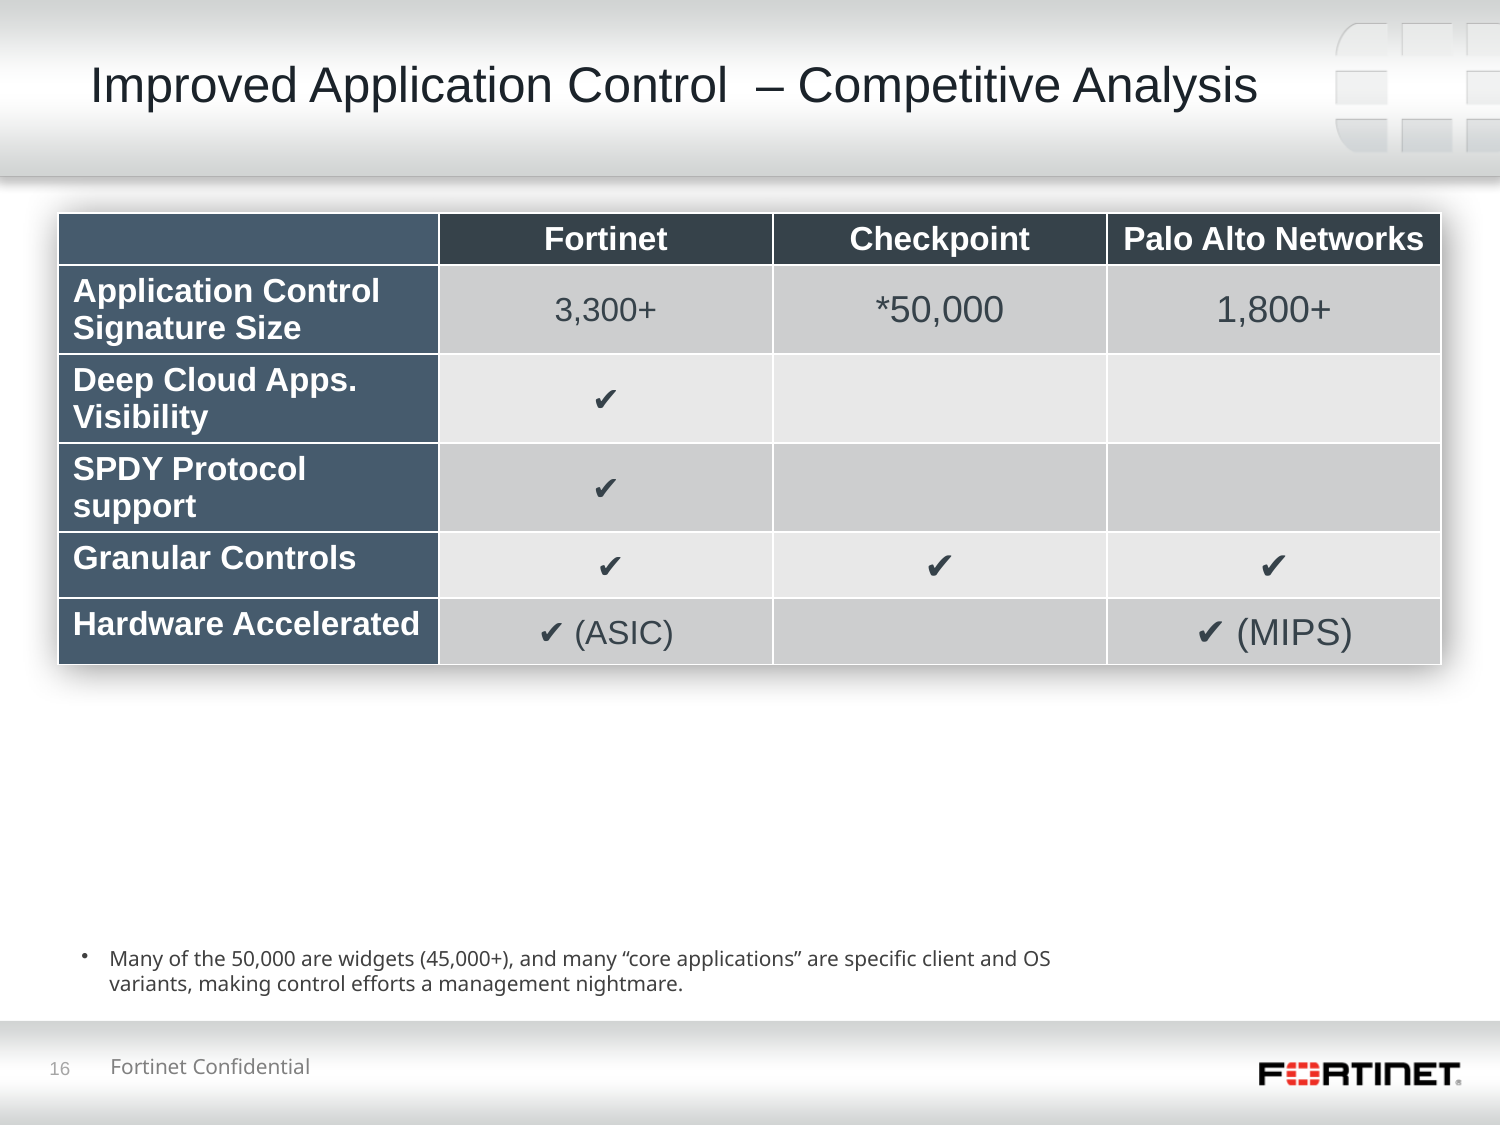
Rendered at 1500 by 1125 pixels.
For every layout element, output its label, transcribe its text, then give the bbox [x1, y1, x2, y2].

table_header Fortinet [440, 214, 772, 264]
table_cell Application Control Signature Size [59, 266, 438, 353]
table_cell *50,000 [774, 266, 1106, 353]
table_header [59, 214, 438, 264]
table_cell ✔ [1108, 533, 1440, 597]
table_cell [774, 444, 1106, 531]
table_cell ✔ (MIPS) [1108, 599, 1440, 664]
table_cell ✔ [774, 533, 1106, 597]
table_cell ✔ [440, 355, 772, 442]
text_box Many of the 50,000 are widgets (45,000+), and many “core applications” are specific client and OS variants, making control efforts a management nightmare. [66, 938, 1100, 1003]
table_cell Deep Cloud Apps. Visibility [59, 355, 438, 442]
title Improved Application Control – Competitive Analysis [75, 45, 1425, 138]
table_cell 3,300+ [440, 266, 772, 353]
table_cell ✔ (ASIC) [440, 599, 772, 664]
table_cell Granular Controls [59, 533, 438, 597]
table_cell [774, 355, 1106, 442]
table_cell Hardware Accelerated [59, 599, 438, 664]
table_cell SPDY Protocol support [59, 444, 438, 531]
picture [0, 0, 1500, 1125]
table_cell [1108, 444, 1440, 531]
table_header Checkpoint [774, 214, 1106, 264]
table_cell 1,800+ [1108, 266, 1440, 353]
table_cell ✔ [440, 444, 772, 531]
table_header Palo Alto Networks [1108, 214, 1440, 264]
table_cell [1108, 355, 1440, 442]
table_cell [774, 599, 1106, 664]
table_cell ✔ [440, 533, 772, 597]
